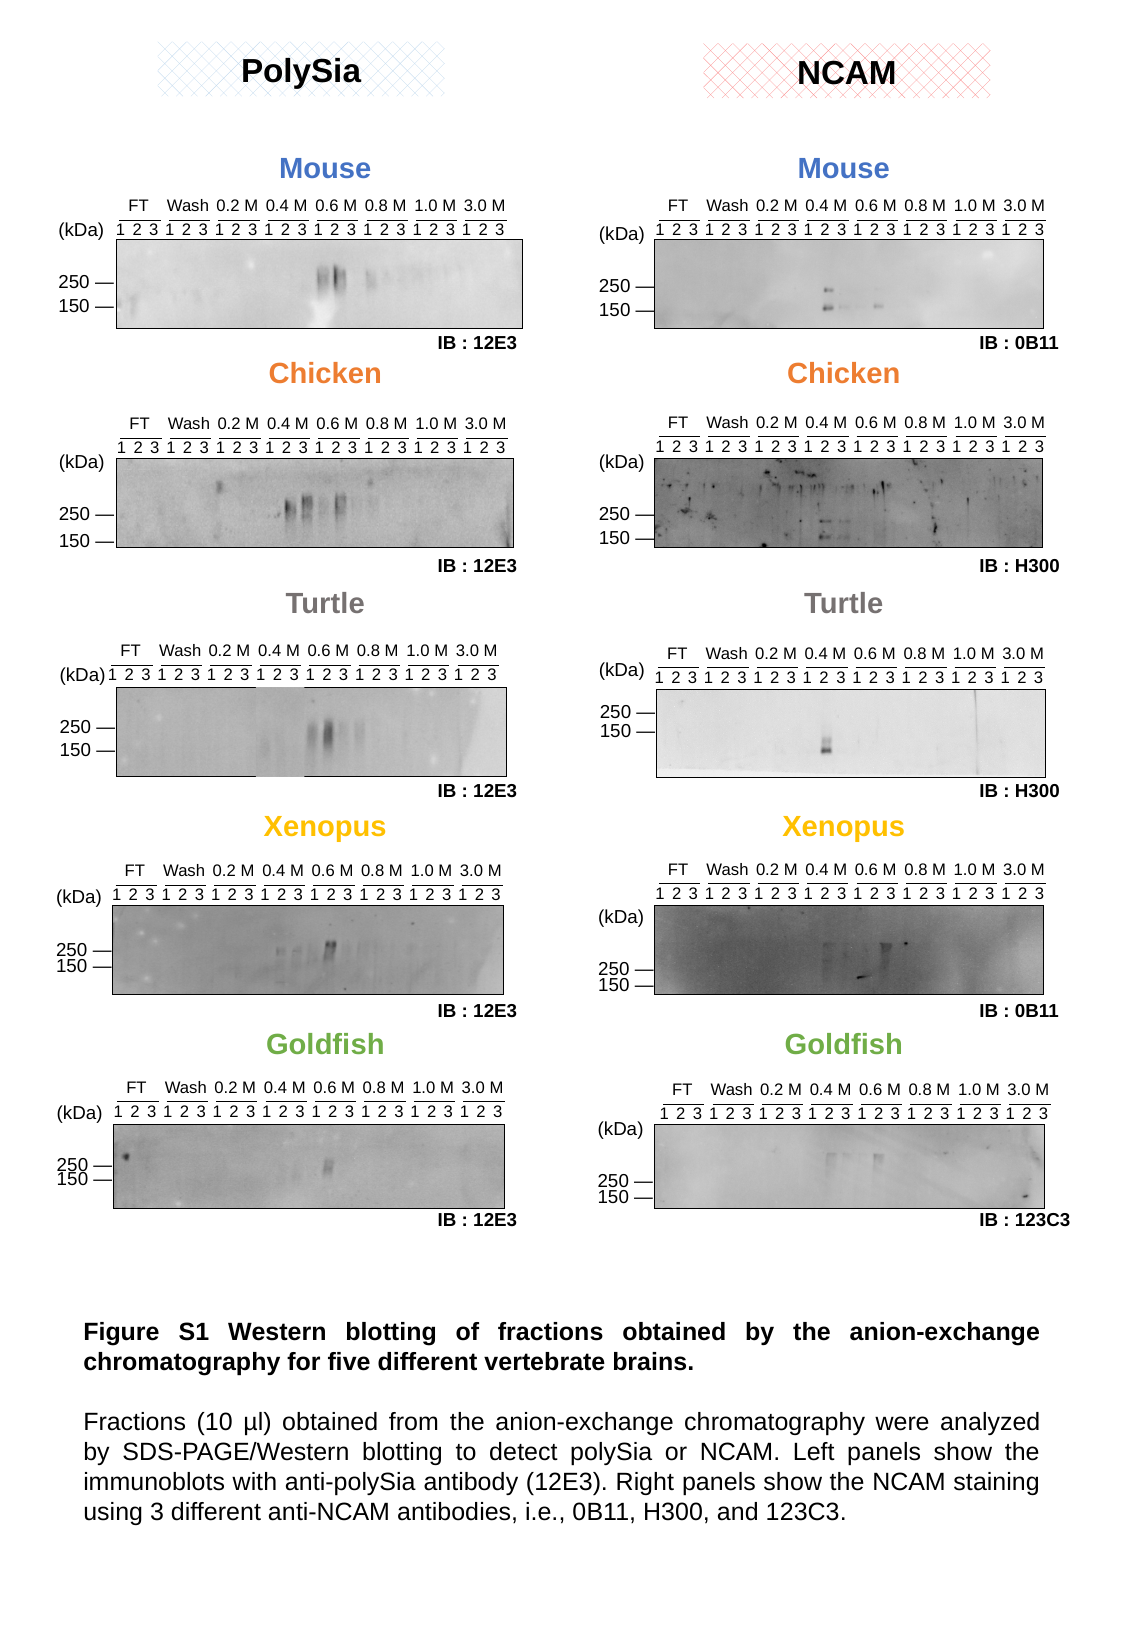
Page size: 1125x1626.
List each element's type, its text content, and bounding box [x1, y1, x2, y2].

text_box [41, 41, 1125, 1238]
text_box Figure S1 Western blotting of fractions obtained by the anion-exchange chromatography for five different vertebrate brains. Fractions (10 µl) obtained from the anion-exchange chromatography were analyzed by SDS-PAGE/Western blotting to detect polySia or NCAM. Left panels show the immunoblots with anti-polySia antibody (12E3). Right panels show the NCAM staining using 3 different anti-NCAM antibodies, i.e., 0B11, H300, and 123C3. [68, 1307, 1057, 1533]
